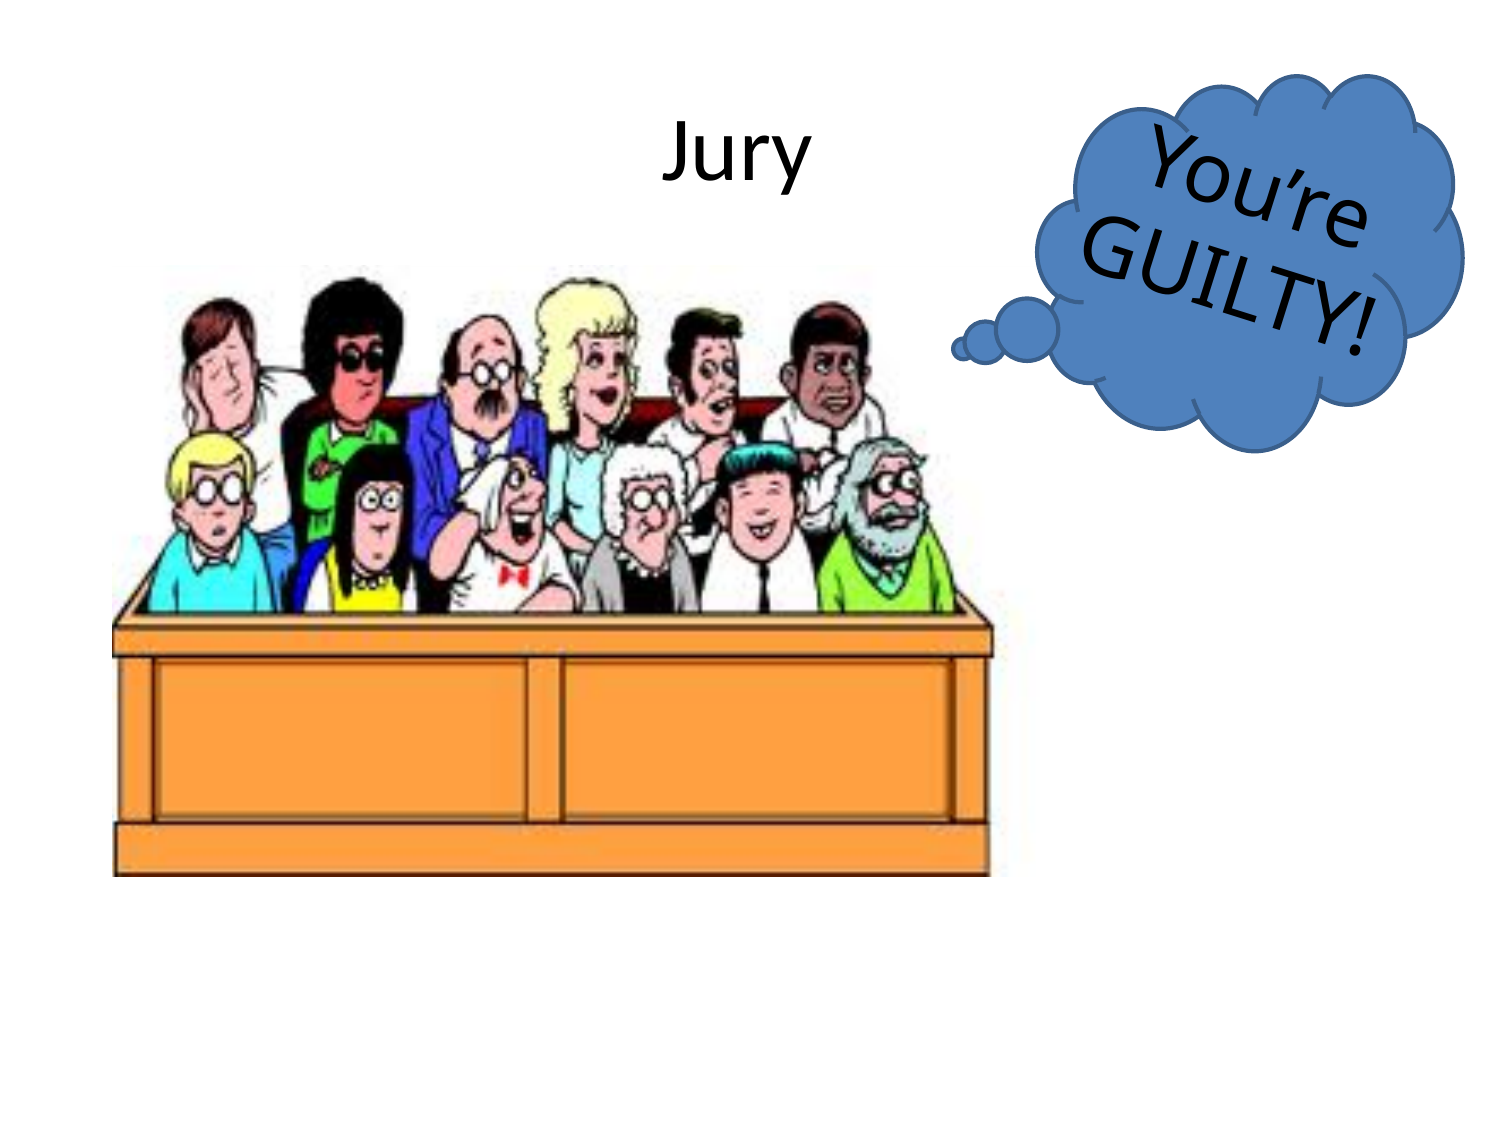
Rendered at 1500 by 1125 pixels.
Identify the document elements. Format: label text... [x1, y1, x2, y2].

title Jury [62, 50, 1413, 238]
picture [112, 265, 1063, 877]
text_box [1037, 74, 1463, 451]
